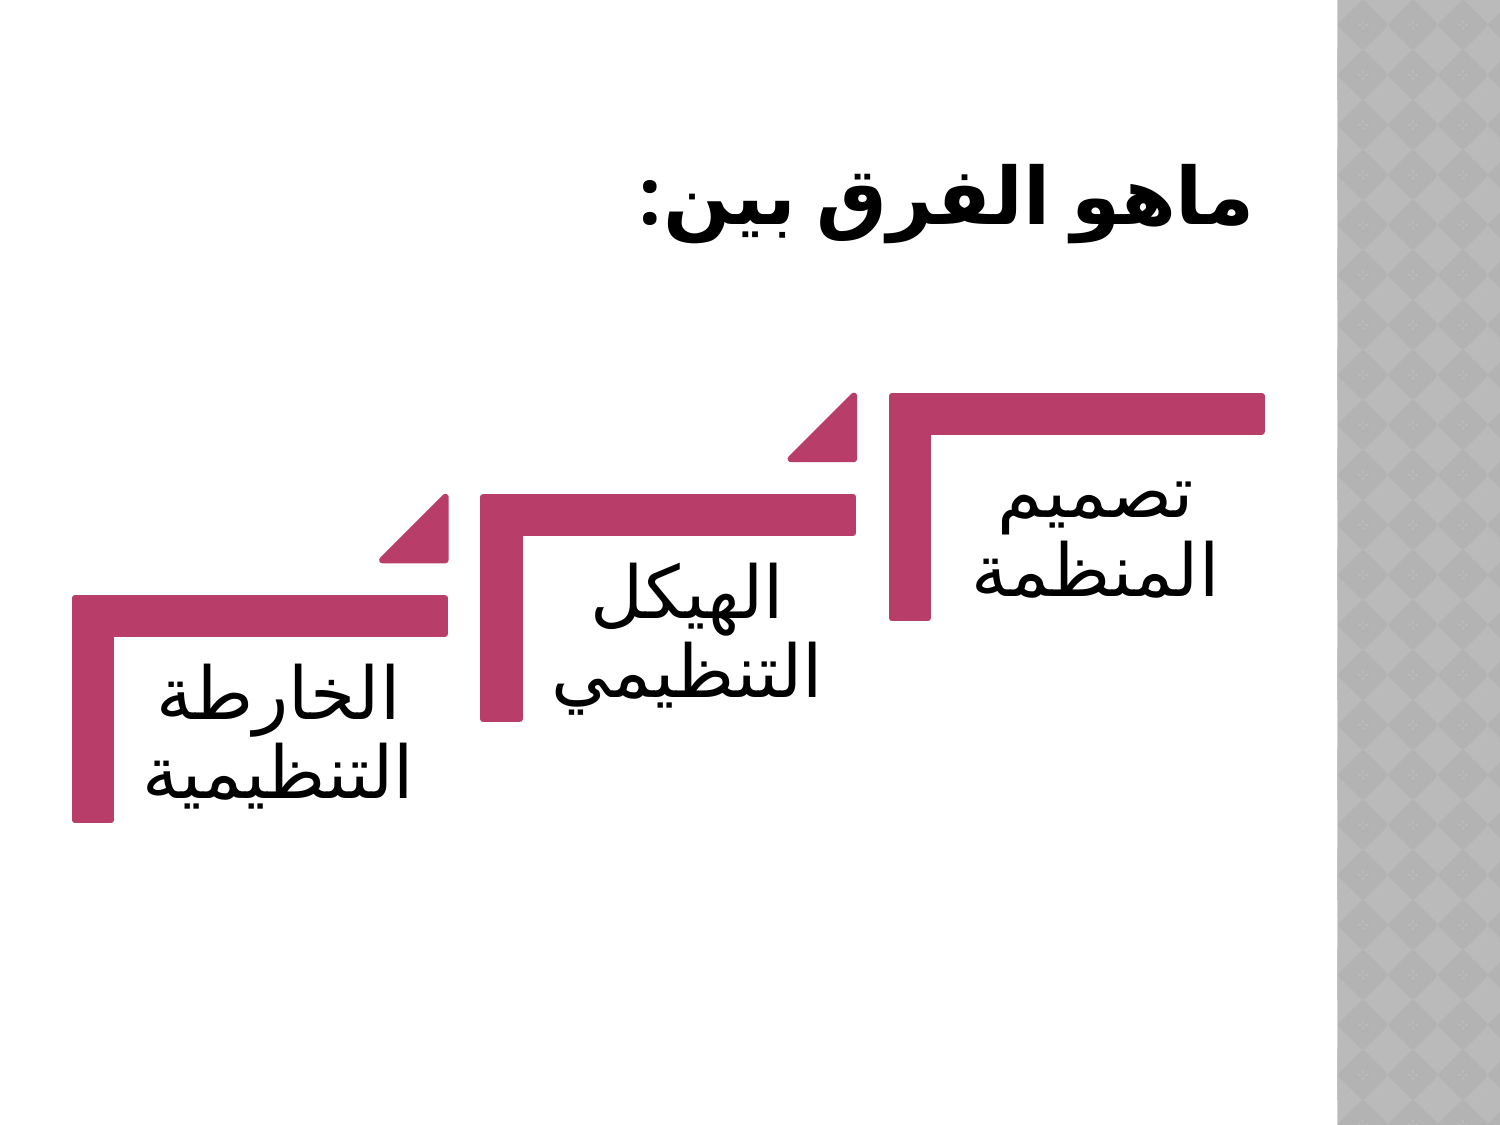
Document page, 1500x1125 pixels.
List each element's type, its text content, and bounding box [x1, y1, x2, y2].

title ماهو الفرق بين: [75, 52, 1263, 240]
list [74, 263, 1263, 1060]
